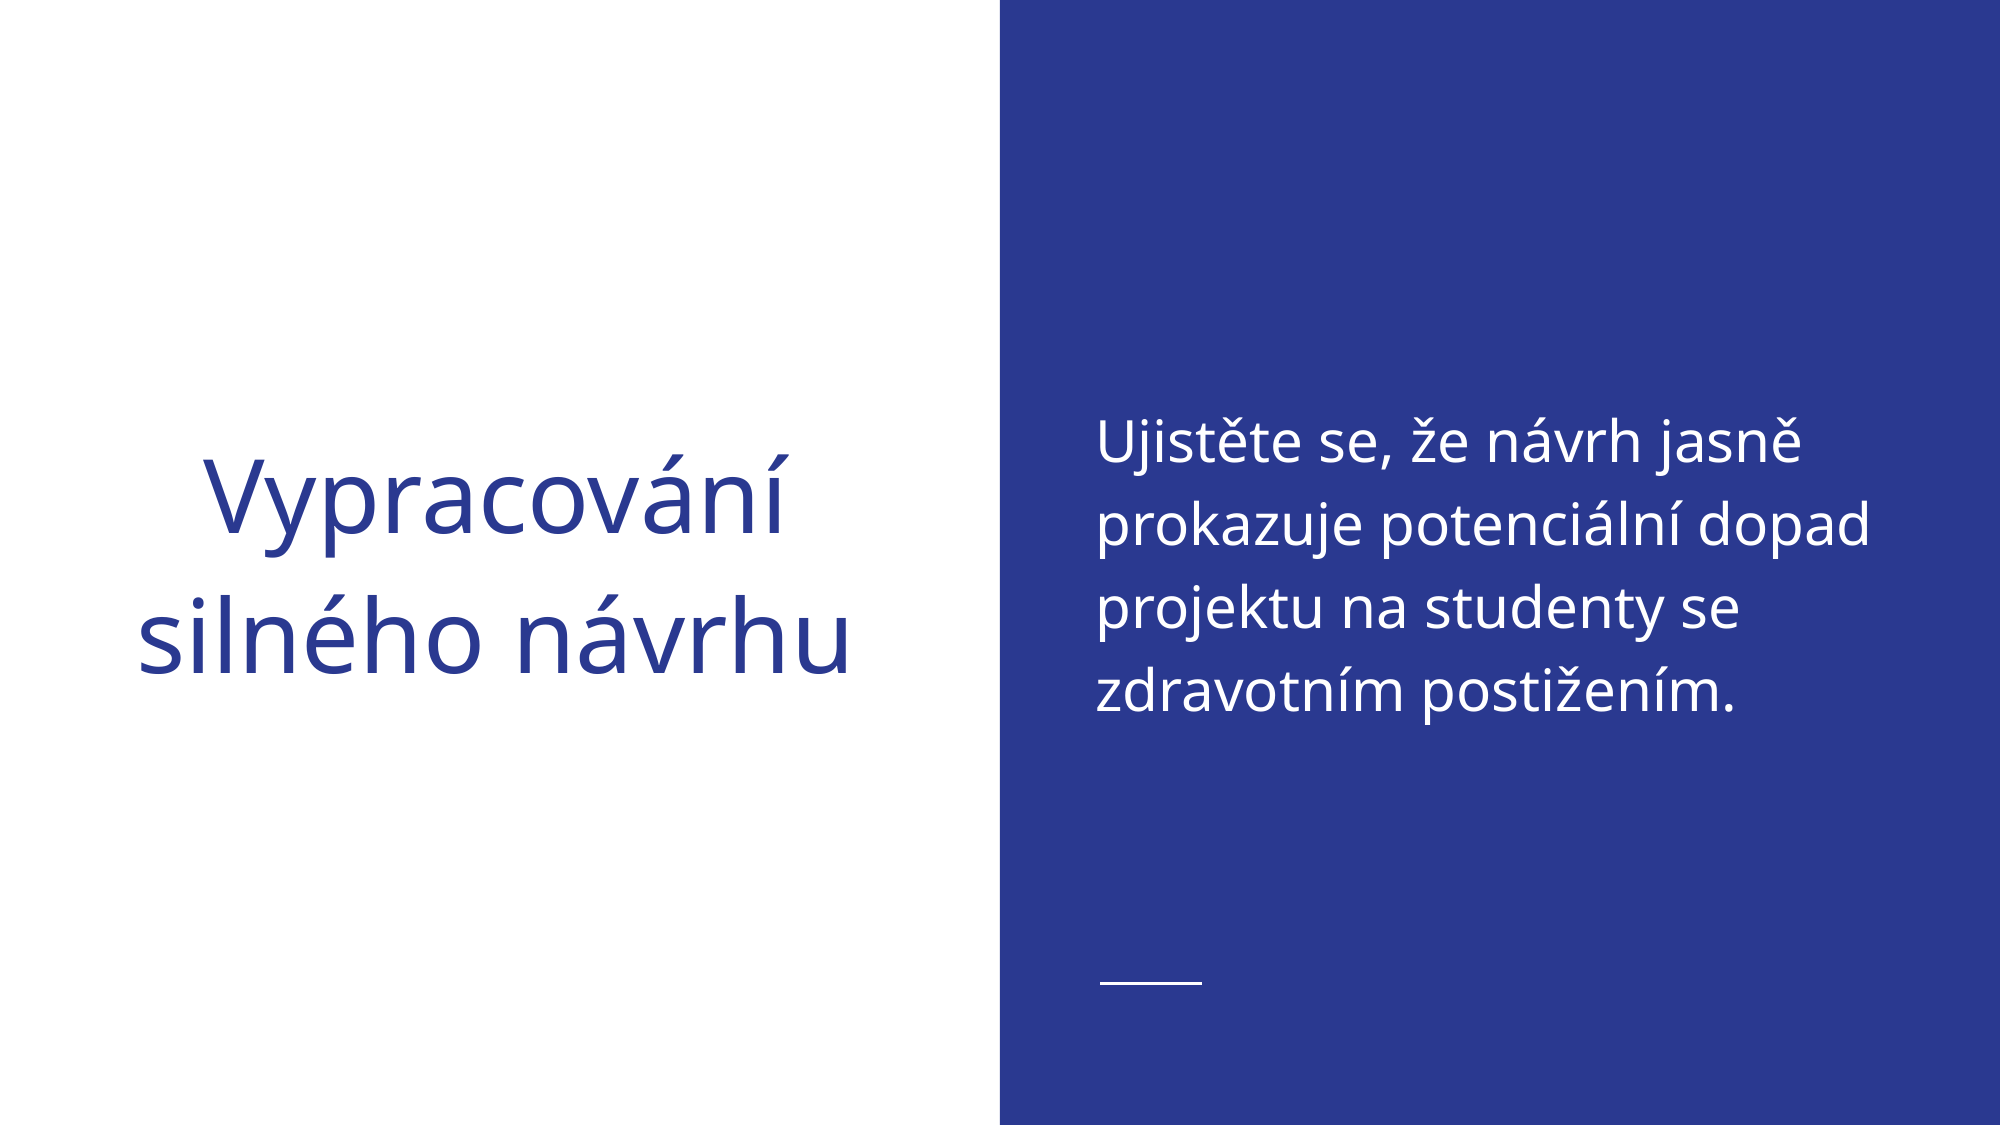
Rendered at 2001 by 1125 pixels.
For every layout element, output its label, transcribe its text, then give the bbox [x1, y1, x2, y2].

list Ujistěte se, že návrh jasně prokazuje potenciální dopad projektu na studenty se zdravotním postižením. [1080, 158, 1920, 967]
title Vypracování silného návrhu [53, 414, 939, 711]
